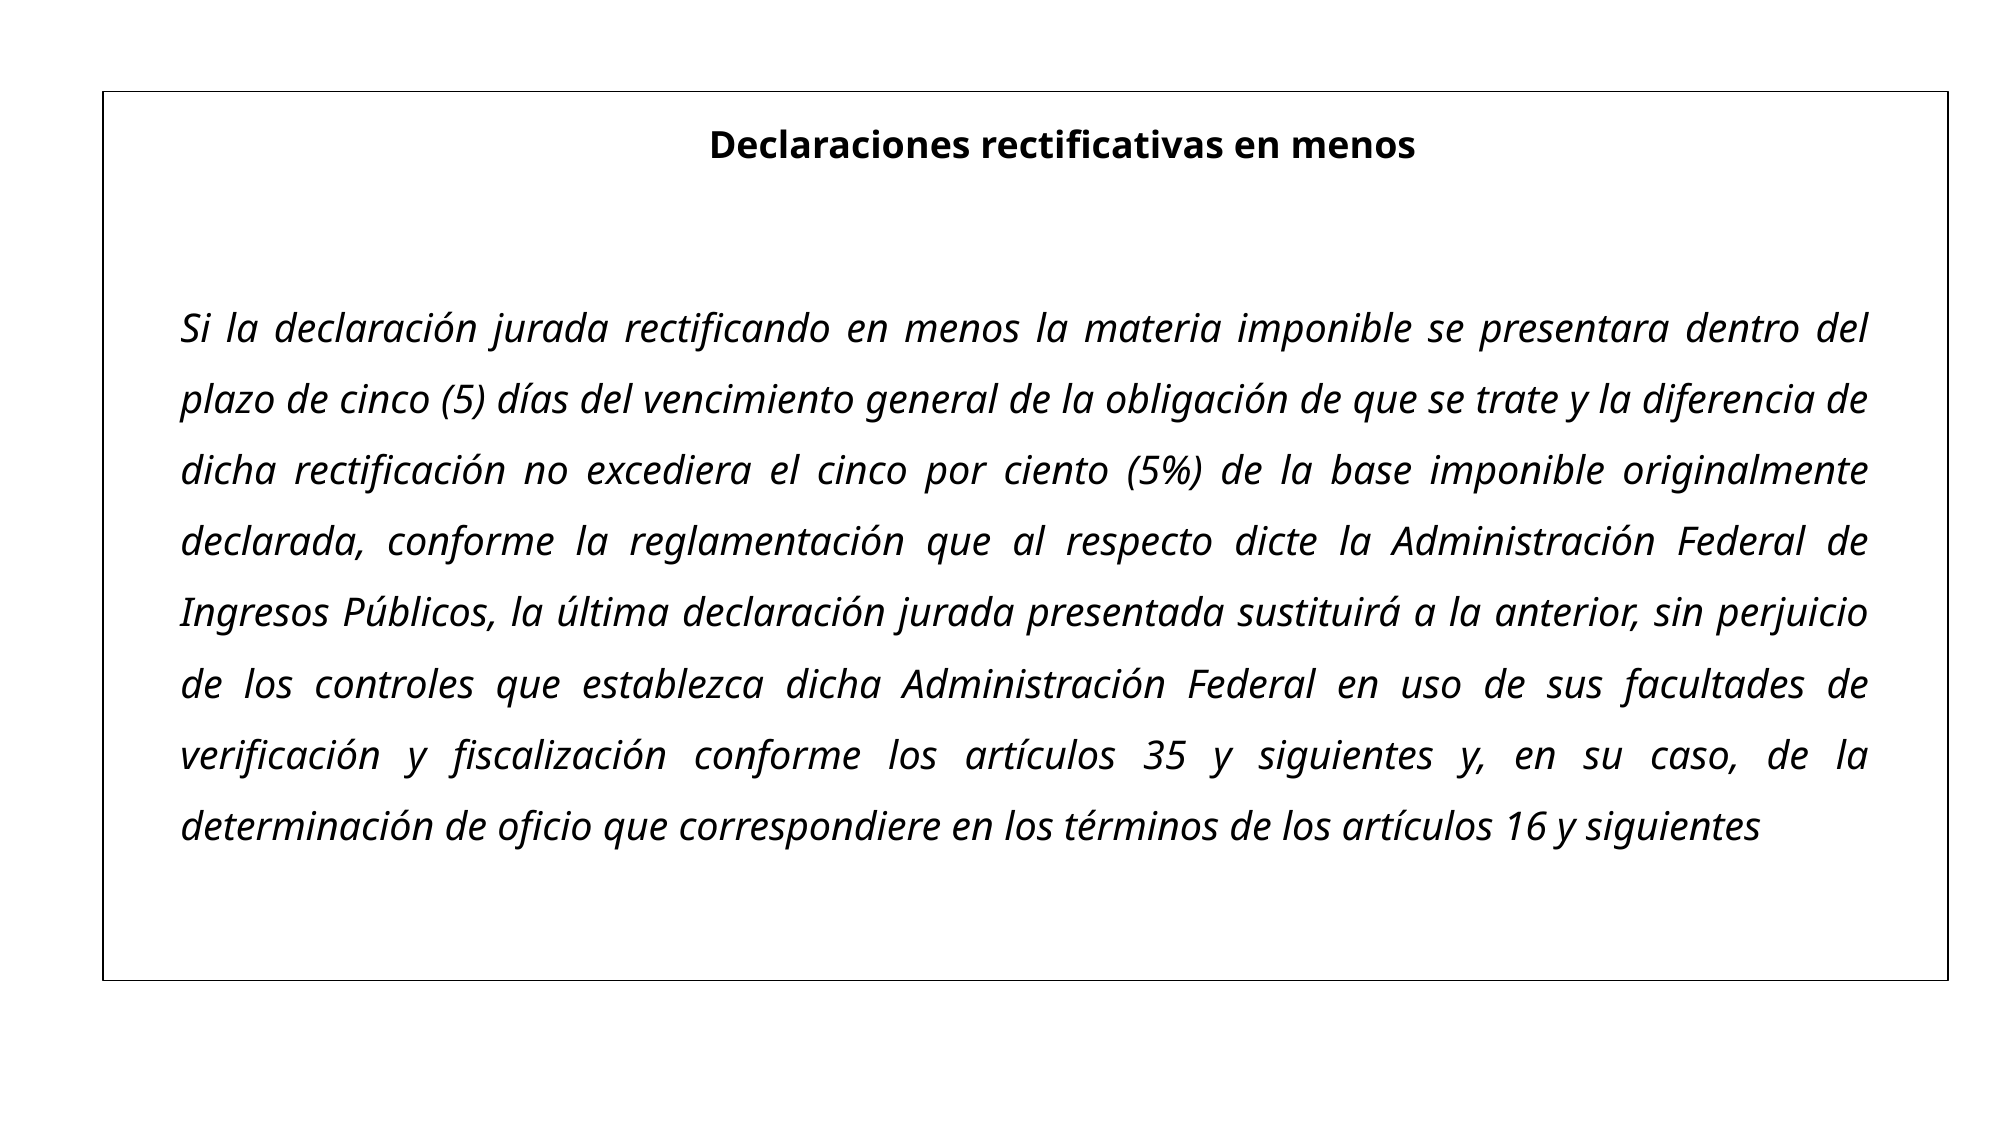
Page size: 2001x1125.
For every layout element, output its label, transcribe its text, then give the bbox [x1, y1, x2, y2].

list Declaraciones rectificativas en menos Si la declaración jurada rectificando en menos la materia imponible se presentara dentro del plazo de cinco (5) días del vencimiento general de la obligación de que se trate y la diferencia de dicha rectificación no excediera el cinco por ciento (5%) de la base imponible originalmente declarada, conforme la reglamentación que al respecto dicte la Administración Federal de Ingresos Públicos, la última declaración jurada presentada sustituirá a la anterior, sin perjuicio de los controles que establezca dicha Administración Federal en uso de sus facultades de verificación y fiscalización conforme los artículos 35 y siguientes y, en su caso, de la determinación de oficio que correspondiere en los términos de los artículos 16 y siguientes [102, 91, 1948, 981]
